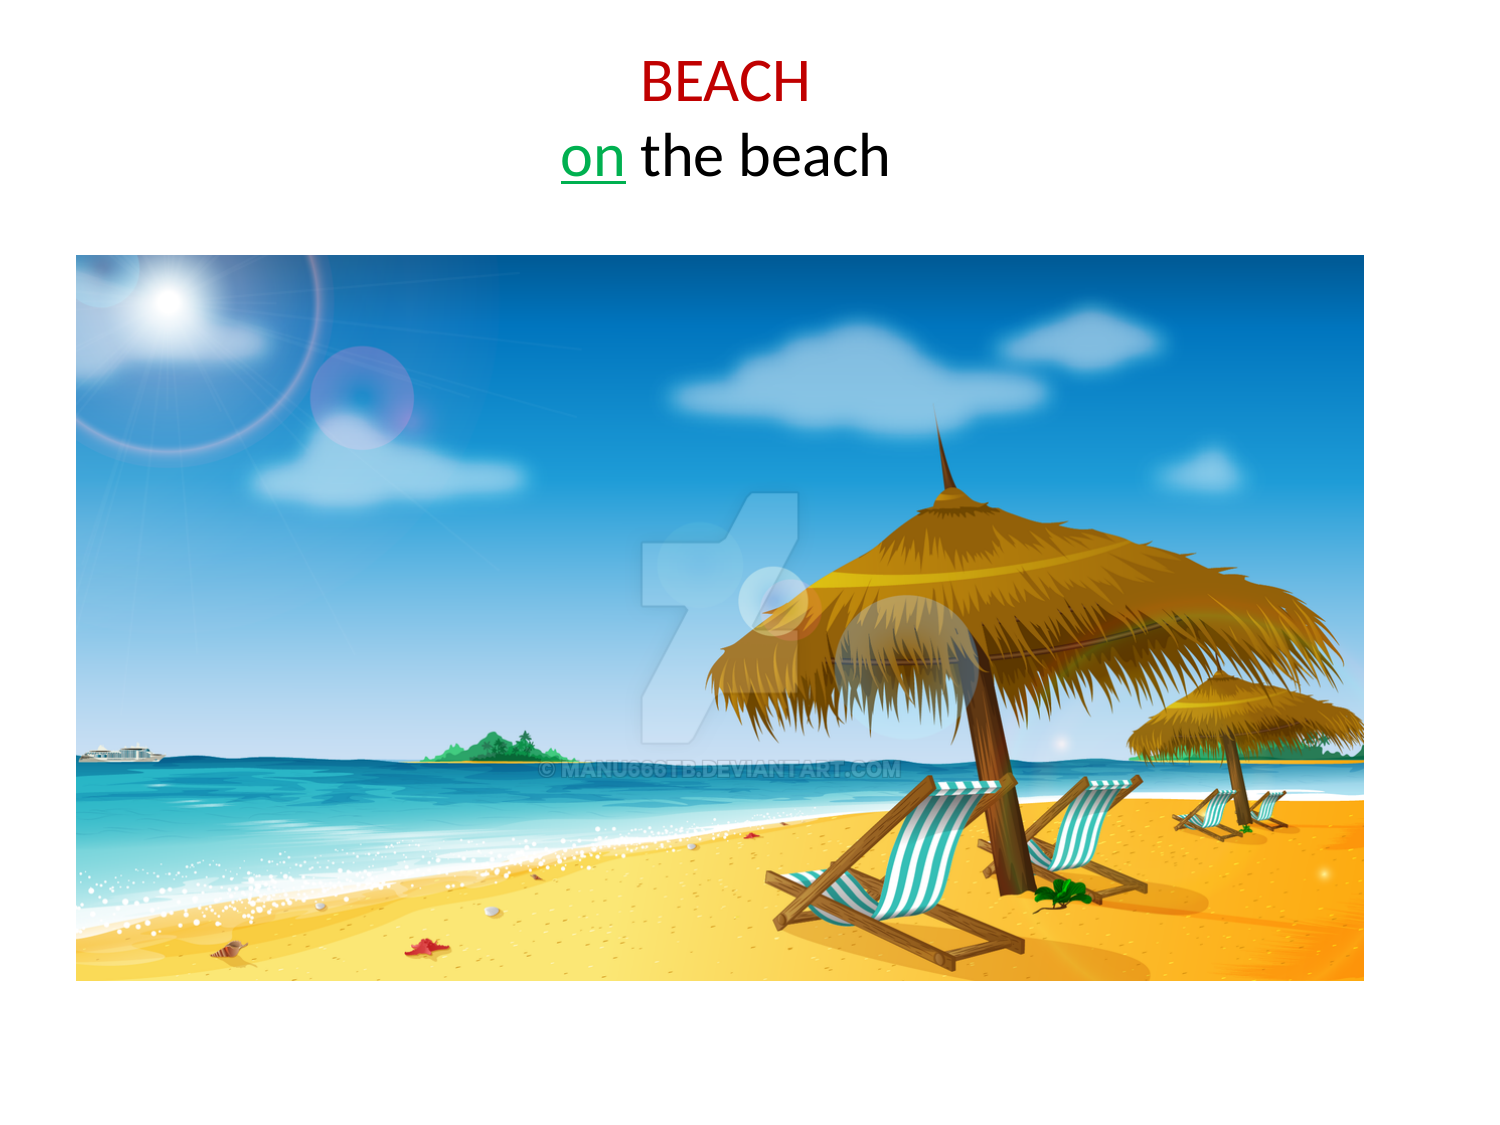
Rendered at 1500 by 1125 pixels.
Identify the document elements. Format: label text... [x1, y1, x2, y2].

title BEACH on the beach [88, 30, 1364, 255]
picture [76, 255, 1364, 982]
